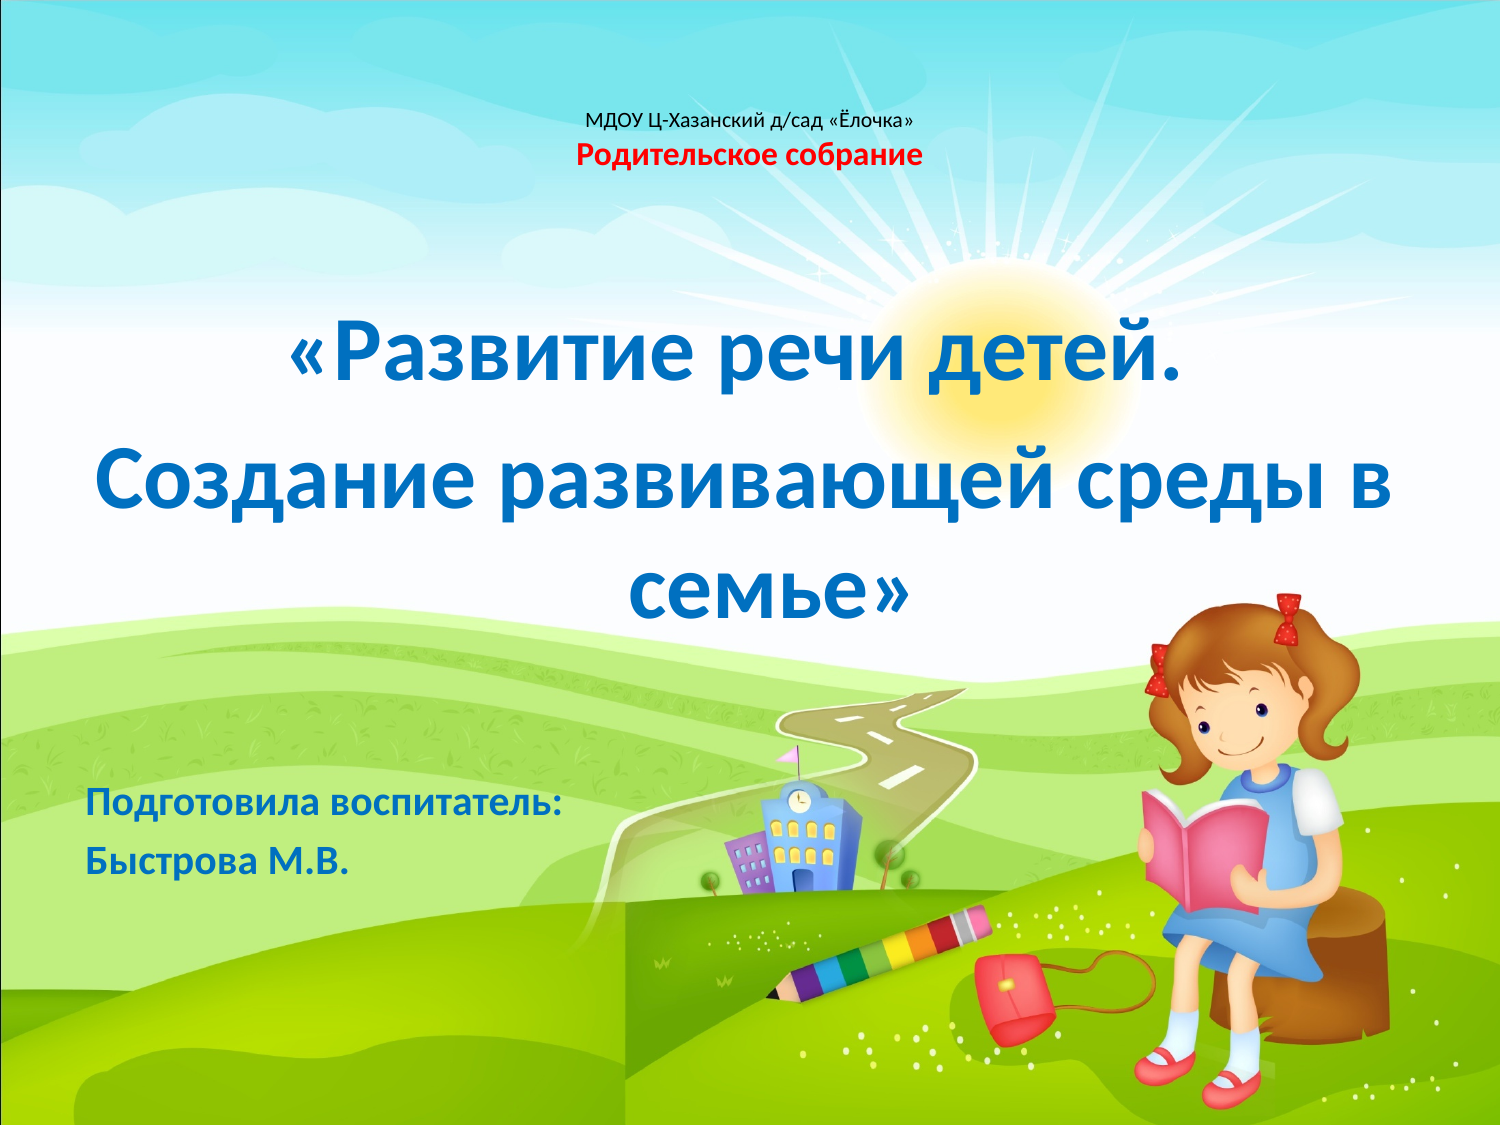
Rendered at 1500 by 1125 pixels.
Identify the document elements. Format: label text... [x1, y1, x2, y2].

list «Развитие речи детей. Создание развивающей среды в семье» Подготовила воспитатель: Быстрова М.В. [70, 281, 1421, 1024]
title МДОУ Ц-Хазанский д/сад «Ёлочка» Родительское собрание [75, 45, 1425, 233]
picture [0, 0, 1500, 1125]
